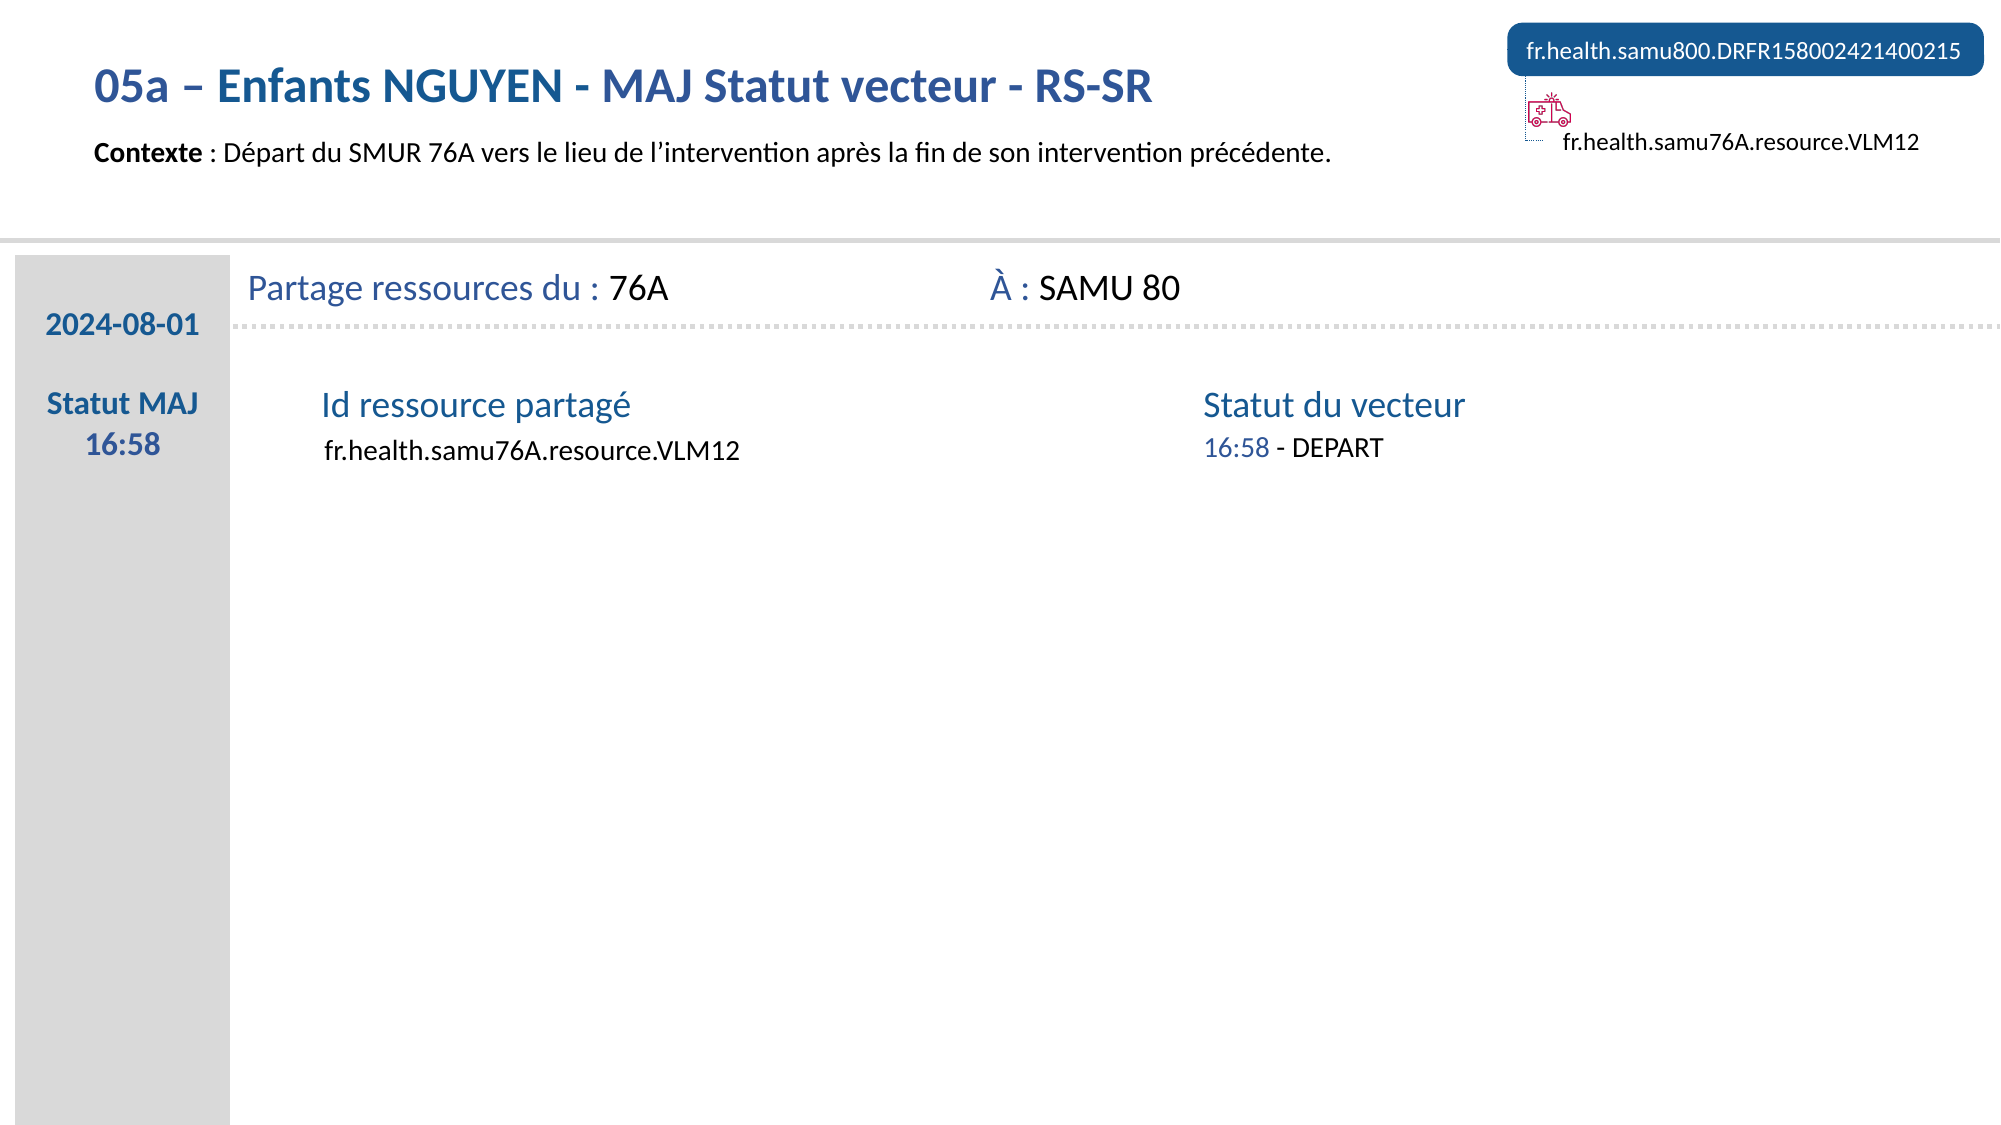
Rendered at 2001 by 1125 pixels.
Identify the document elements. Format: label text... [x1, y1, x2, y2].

text_box À : SAMU 80 [834, 256, 1337, 316]
text_box 2024-08-01 Statut MAJ 16:58 [15, 255, 230, 1125]
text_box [1507, 49, 1544, 141]
text_box Contexte : Départ du SMUR 76A vers le lieu de l’intervention après la fin de son intervention précédente. [79, 126, 1481, 176]
text_box fr.health.samu76A.resource.VLM12 [309, 424, 961, 474]
text_box fr.health.samu800.DRFR158002421400215 [1507, 22, 1985, 77]
text_box 05a – Enfants NGUYEN - MAJ Statut vecteur - RS-SR [79, 45, 1507, 121]
text_box 16:58 - DEPART [1188, 420, 1861, 471]
text_box Partage ressources du : 76A [233, 256, 735, 316]
text_box Id ressource partagé [306, 372, 900, 433]
text_box fr.health.samu76A.resource.VLM12 [1543, 113, 1985, 168]
picture [1528, 88, 1571, 131]
text_box Statut du vecteur [1188, 372, 1484, 420]
